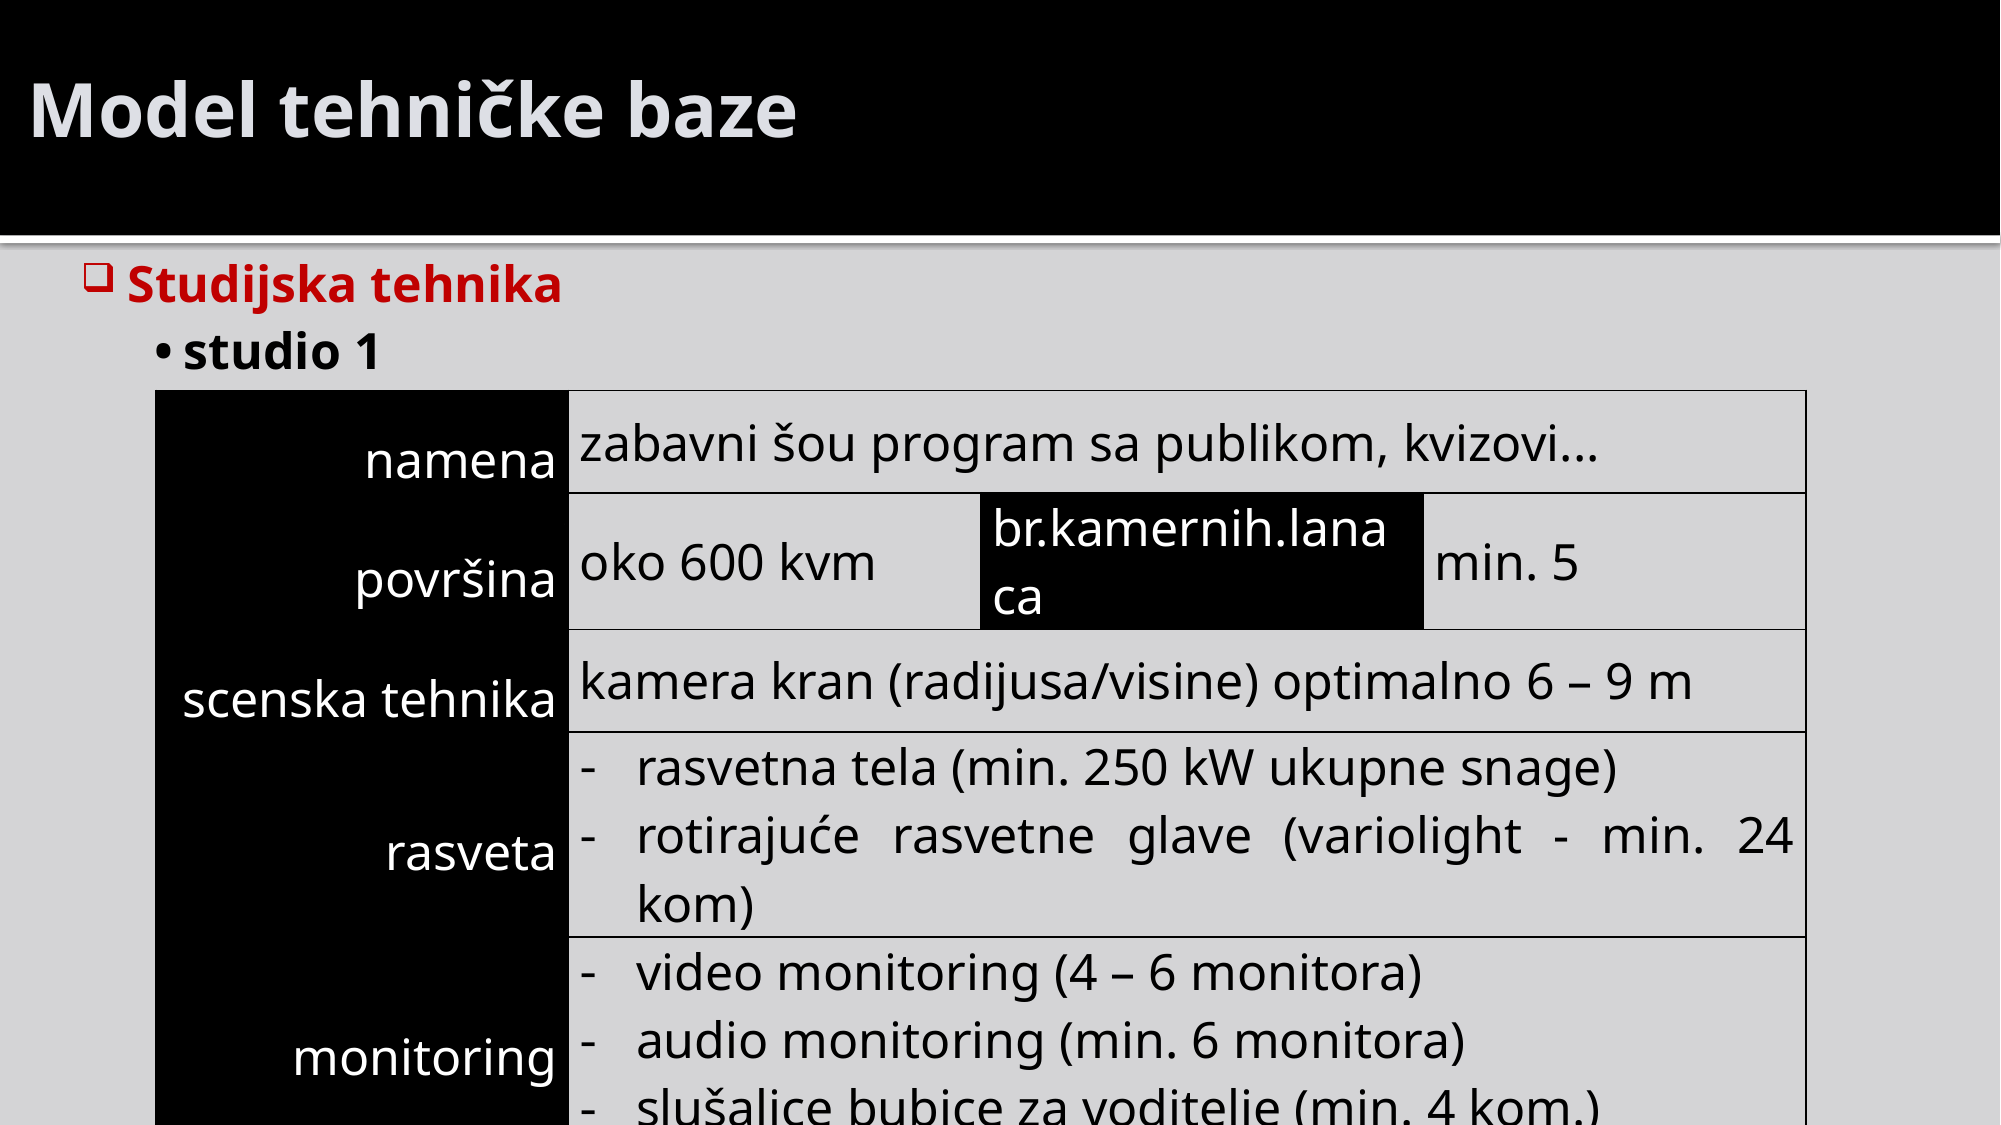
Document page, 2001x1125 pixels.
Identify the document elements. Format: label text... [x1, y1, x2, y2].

table_cell kamera kran (radijusa/visine) optimalno 6 – 9 m [569, 630, 1805, 731]
table_cell rasveta [157, 733, 568, 936]
picture [561, 505, 567, 542]
table_cell br.kamernih.lanaca [982, 494, 1422, 629]
table_cell rasvetna tela (min. 250 kW ukupne snage) rotirajuće rasvetne glave (variolight - min. 24 kom) [569, 733, 1805, 936]
table_cell video monitoring (4 – 6 monitora) audio monitoring (min. 6 monitora) slušalice bubice za voditelje (min. 4 kom.) [569, 938, 1805, 1125]
list Studijska tehnika • studio 1 [12, 237, 1950, 1125]
table_cell površina [157, 494, 568, 629]
table_header namena [157, 391, 568, 492]
table_cell min. 5 [1424, 494, 1805, 629]
text_box Model tehničke baze [12, 62, 1663, 200]
table_cell monitoring [157, 938, 568, 1125]
table_cell oko 600 kvm [569, 494, 980, 629]
table_header zabavni šou program sa publikom, kvizovi... [569, 391, 1805, 492]
table_cell scenska tehnika [157, 630, 568, 731]
